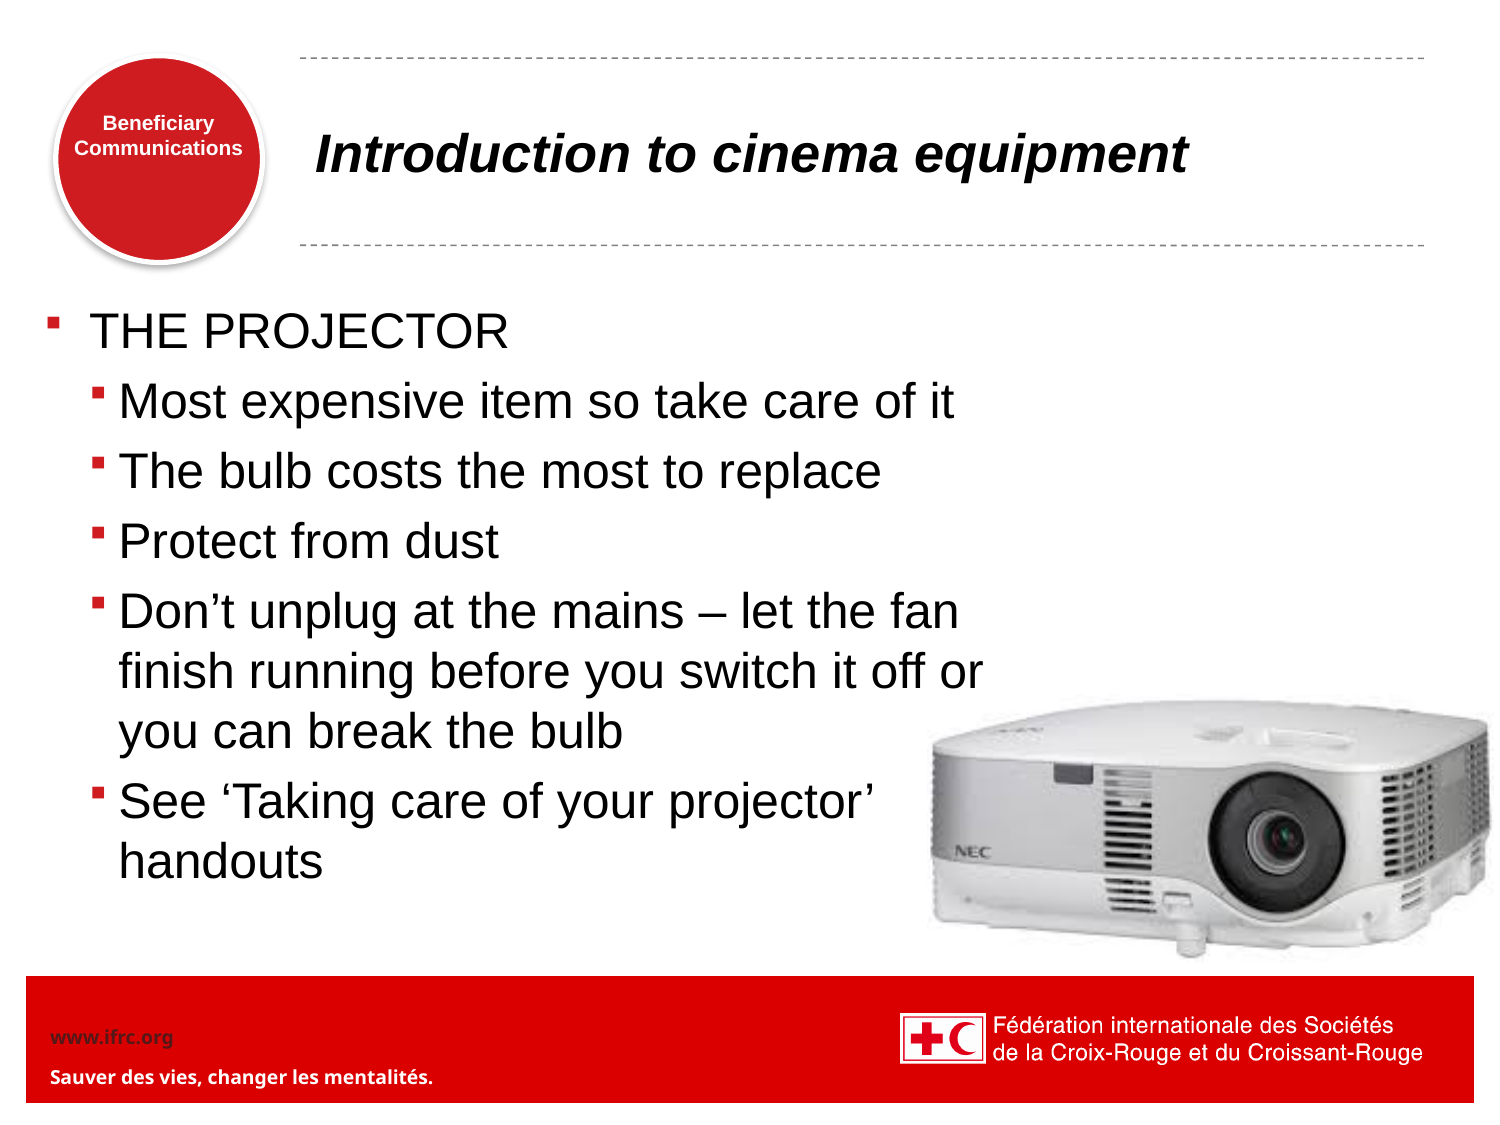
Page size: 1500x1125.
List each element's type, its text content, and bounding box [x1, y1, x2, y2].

picture [900, 1013, 1422, 1065]
list THE PROJECTOR Most expensive item so take care of it The bulb costs the most to replace Protect from dust Don’t unplug at the mains – let the fan finish running before you switch it off or you can break the bulb See ‘Taking care of your projector’ handouts [29, 290, 1011, 1005]
title Introduction to cinema equipment [299, 57, 1426, 246]
picture [926, 628, 1495, 965]
